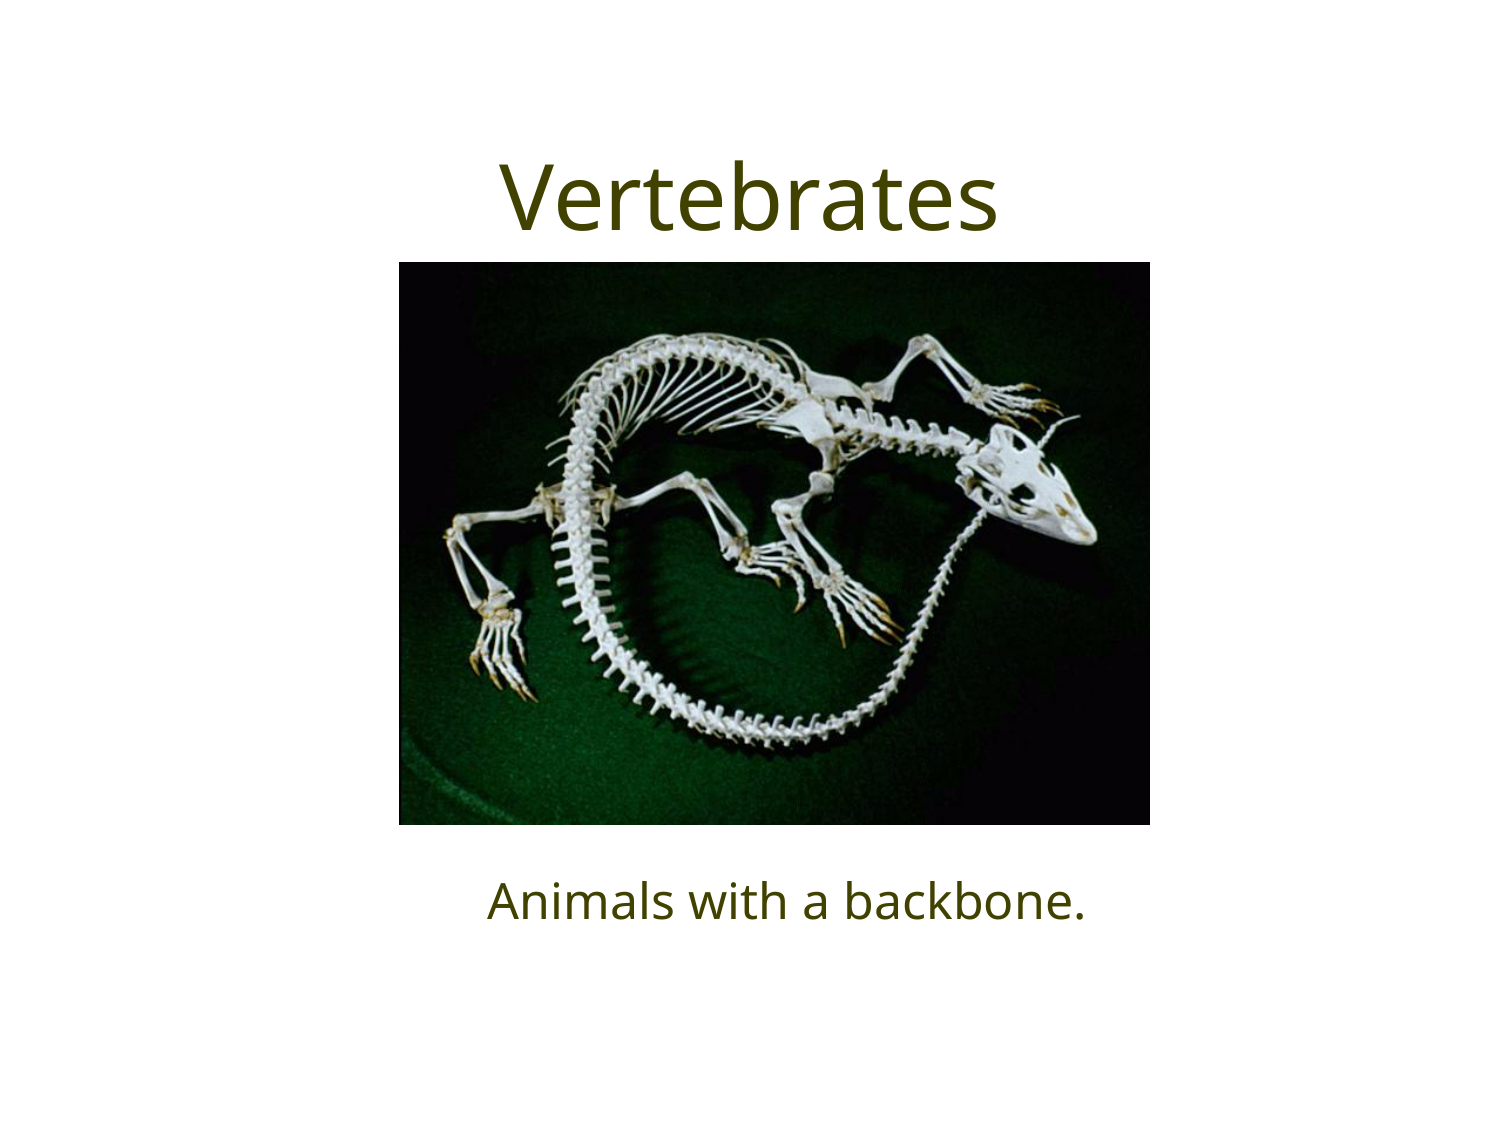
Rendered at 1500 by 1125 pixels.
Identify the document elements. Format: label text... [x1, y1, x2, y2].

text_box Animals with a backbone. [212, 862, 1363, 938]
picture [399, 262, 1151, 826]
title Vertebrates [112, 99, 1388, 288]
